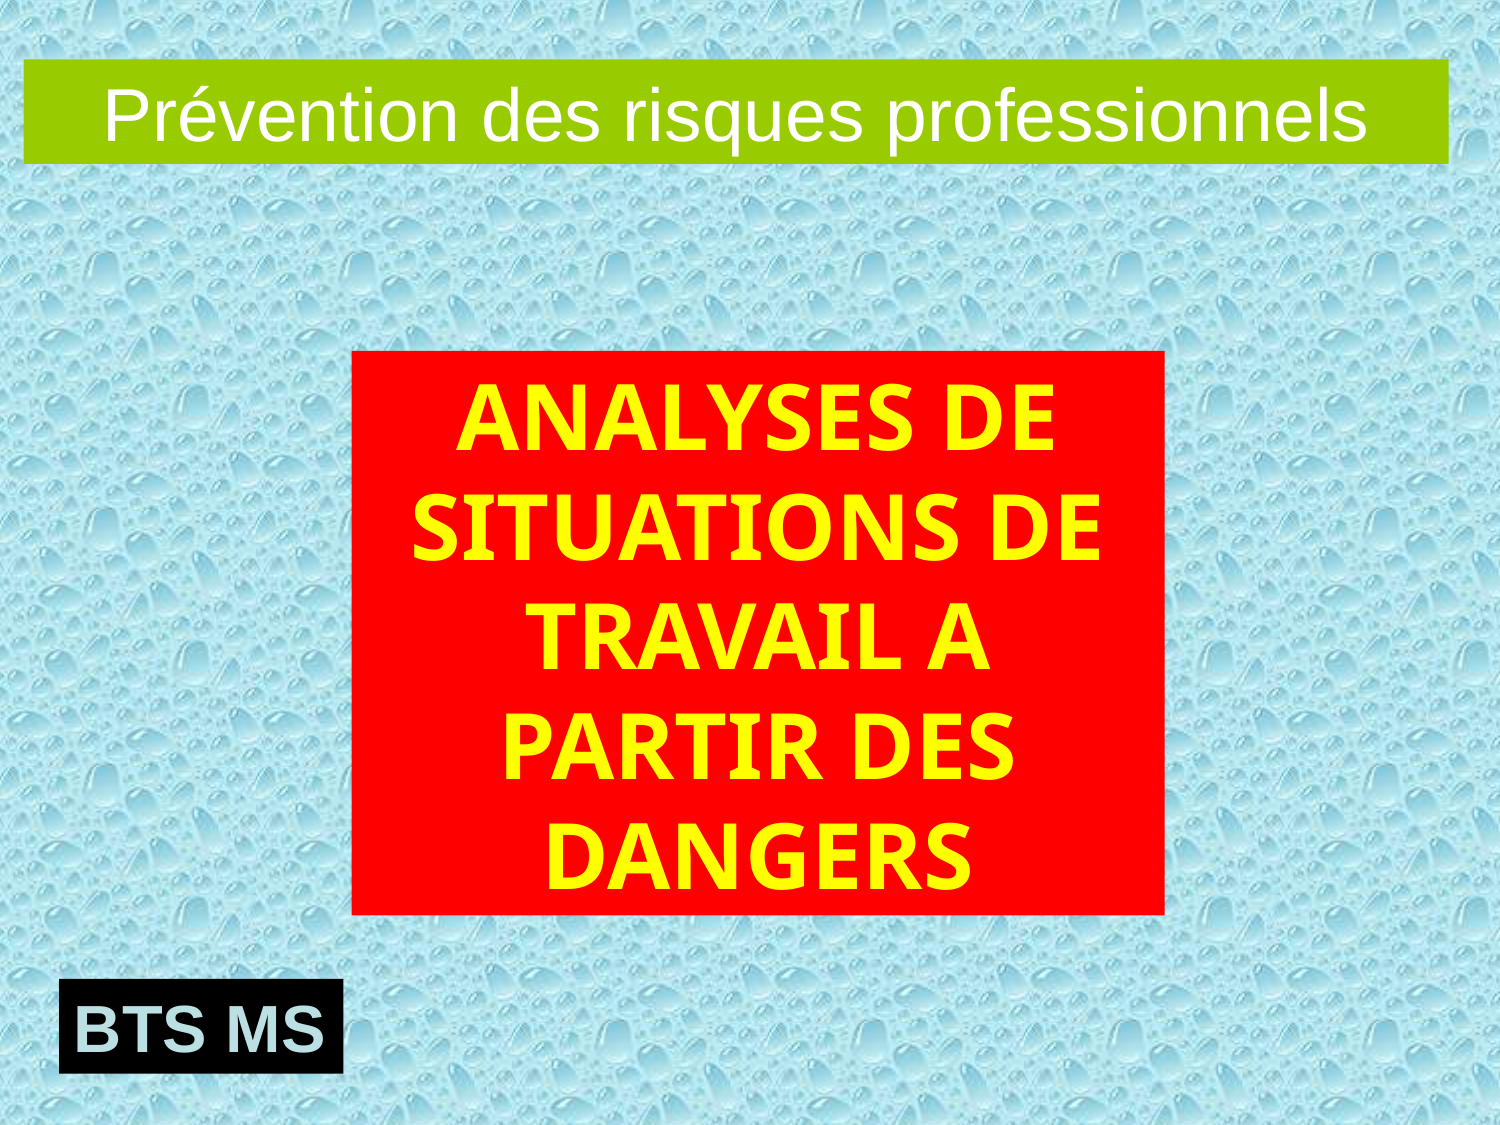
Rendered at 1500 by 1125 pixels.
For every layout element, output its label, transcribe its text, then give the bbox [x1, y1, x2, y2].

text_box BTS MS [59, 978, 344, 1074]
picture [0, 0, 1500, 1125]
text_box ANALYSES DE SITUATIONS DE TRAVAIL A PARTIR DES DANGERS [351, 350, 1165, 916]
text_box Prévention des risques professionnels [23, 59, 1449, 164]
